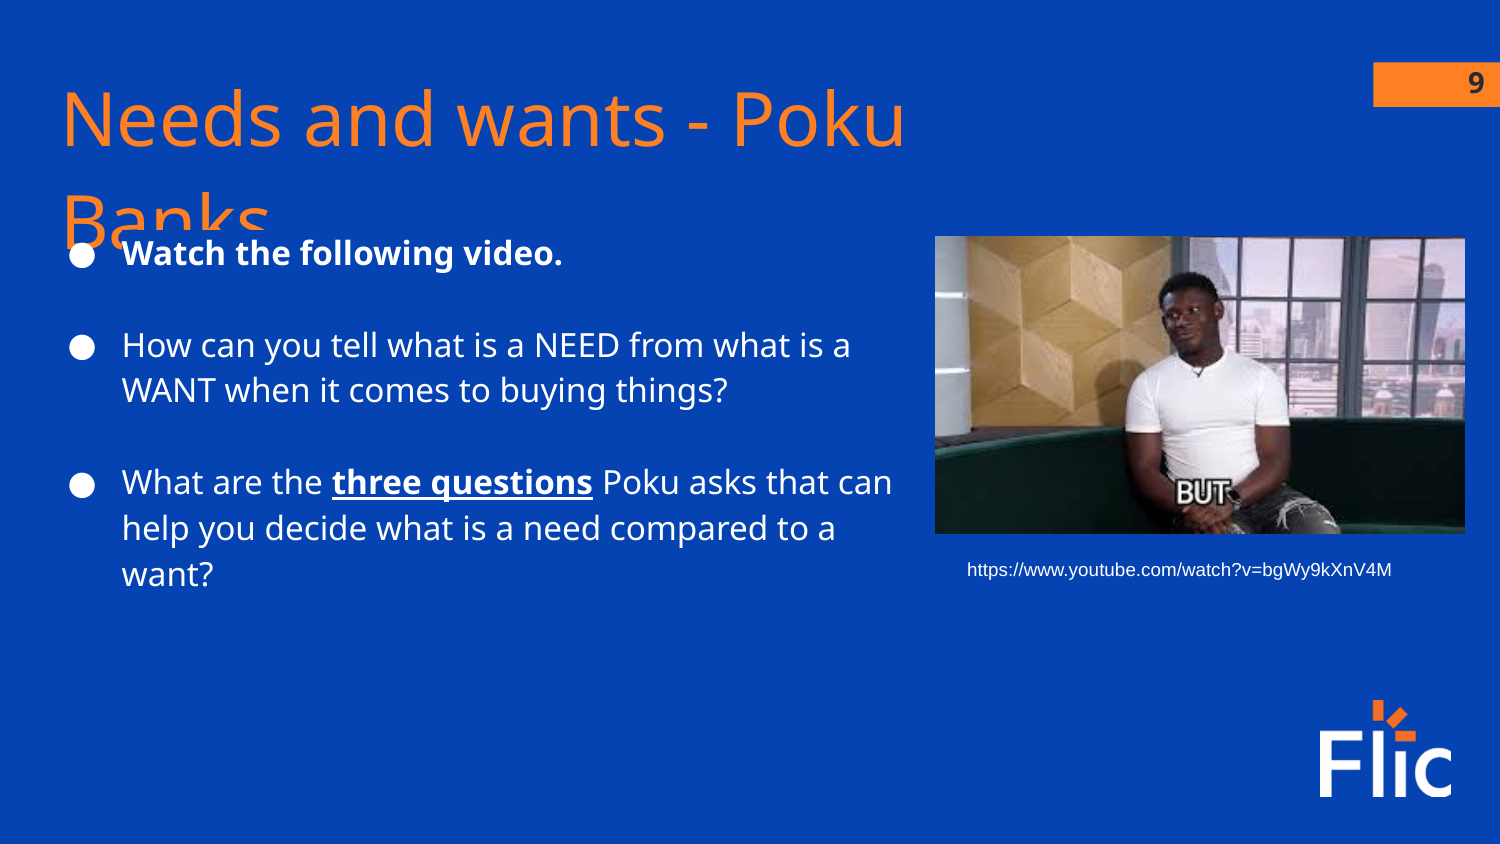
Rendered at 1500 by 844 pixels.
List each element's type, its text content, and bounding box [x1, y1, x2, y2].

text_box https://www.youtube.com/watch?v=bgWy9kXnV4M [952, 546, 1452, 592]
text_box Watch the following video. How can you tell what is a NEED from what is a WANT when it comes to buying things? What are the three questions Poku asks that can help you decide what is a need compared to a want? [46, 225, 910, 347]
picture [935, 236, 1465, 535]
slide_number 9 [1410, 49, 1500, 115]
text_box Needs and wants - Poku Banks [60, 57, 1121, 149]
picture [1320, 700, 1451, 797]
